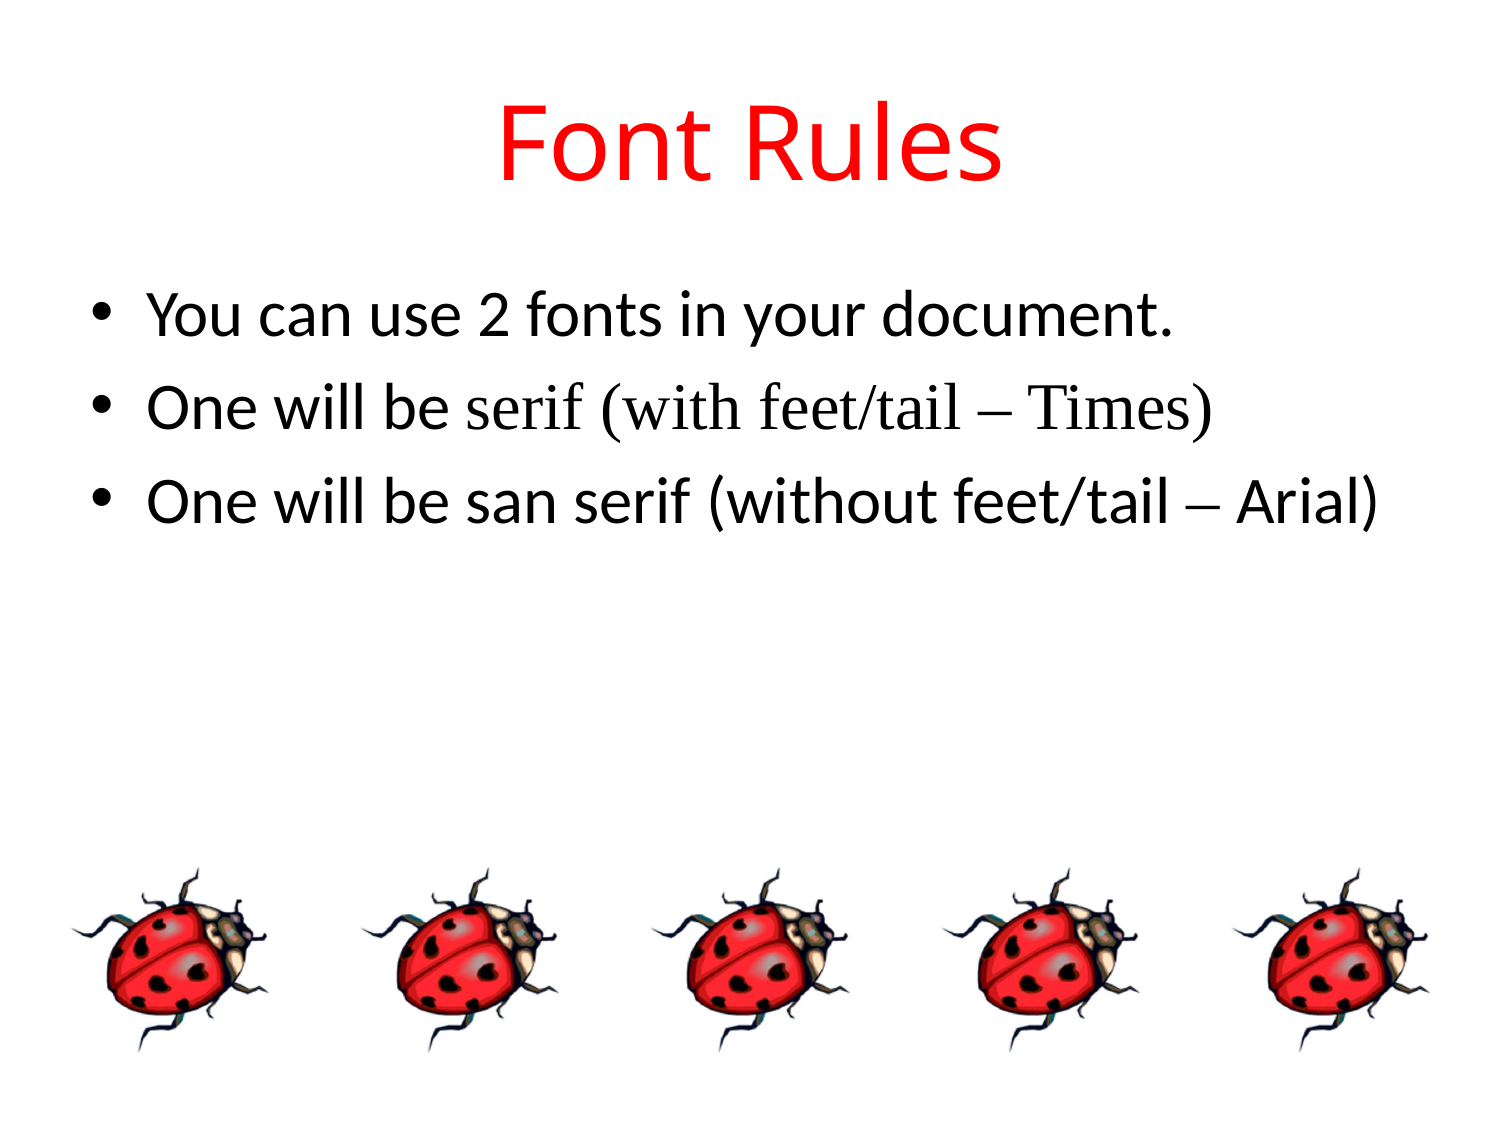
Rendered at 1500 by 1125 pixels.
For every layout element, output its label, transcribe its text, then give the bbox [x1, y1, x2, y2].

title Font Rules [0, 45, 1500, 233]
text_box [70, 866, 1430, 1053]
list You can use 2 fonts in your document. One will be serif (with feet/tail – Times) One will be san serif (without feet/tail – Arial) [75, 262, 1425, 865]
